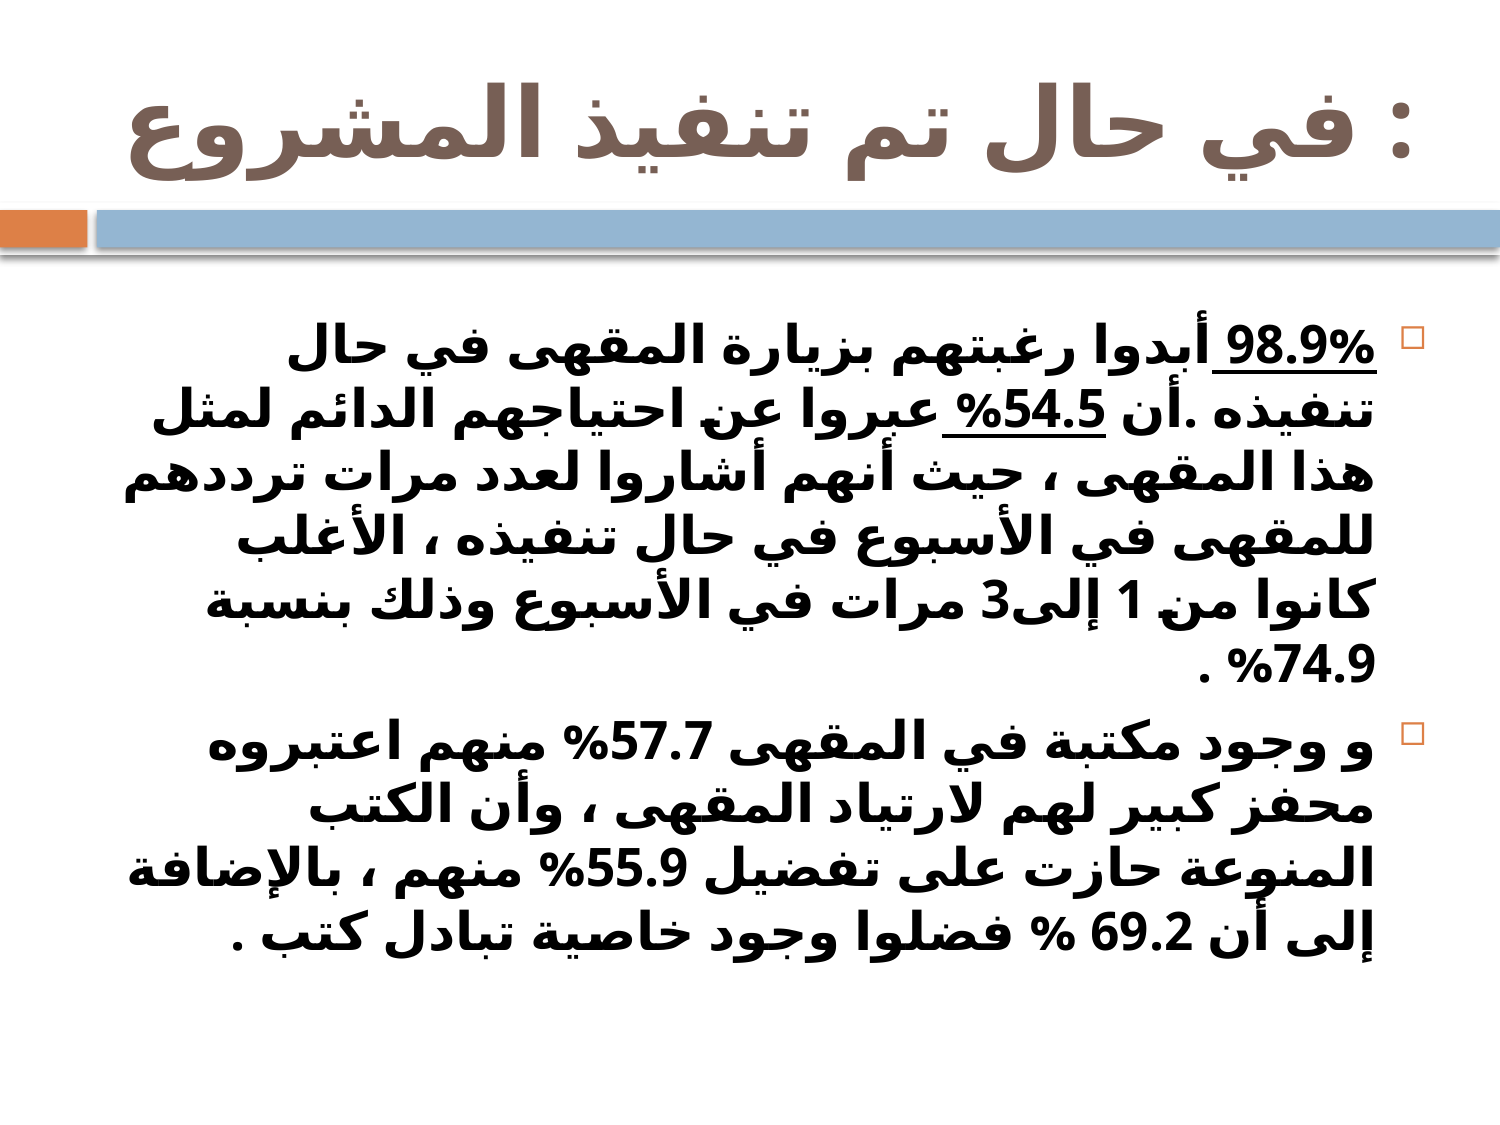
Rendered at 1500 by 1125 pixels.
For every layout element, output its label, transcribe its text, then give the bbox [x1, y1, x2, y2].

title في حال تم تنفيذ المشروع : [100, 37, 1438, 200]
list 98.9% أبدوا رغبتهم بزيارة المقهى في حال تنفيذه .أن 54.5% عبروا عن احتياجهم الدائم لمثل هذا المقهى ، حيث أنهم أشاروا لعدد مرات ترددهم للمقهى في الأسبوع في حال تنفيذه ، الأغلب كانوا من 1 إلى3 مرات في الأسبوع وذلك بنسبة 74.9% . و وجود مكتبة في المقهى 57.7% منهم اعتبروه محفز كبير لهم لارتياد المقهى ، وأن الكتب المنوعة حازت على تفضيل 55.9% منهم ، بالإضافة إلى أن 69.2 % فضلوا وجود خاصية تبادل كتب . [100, 302, 1438, 1041]
